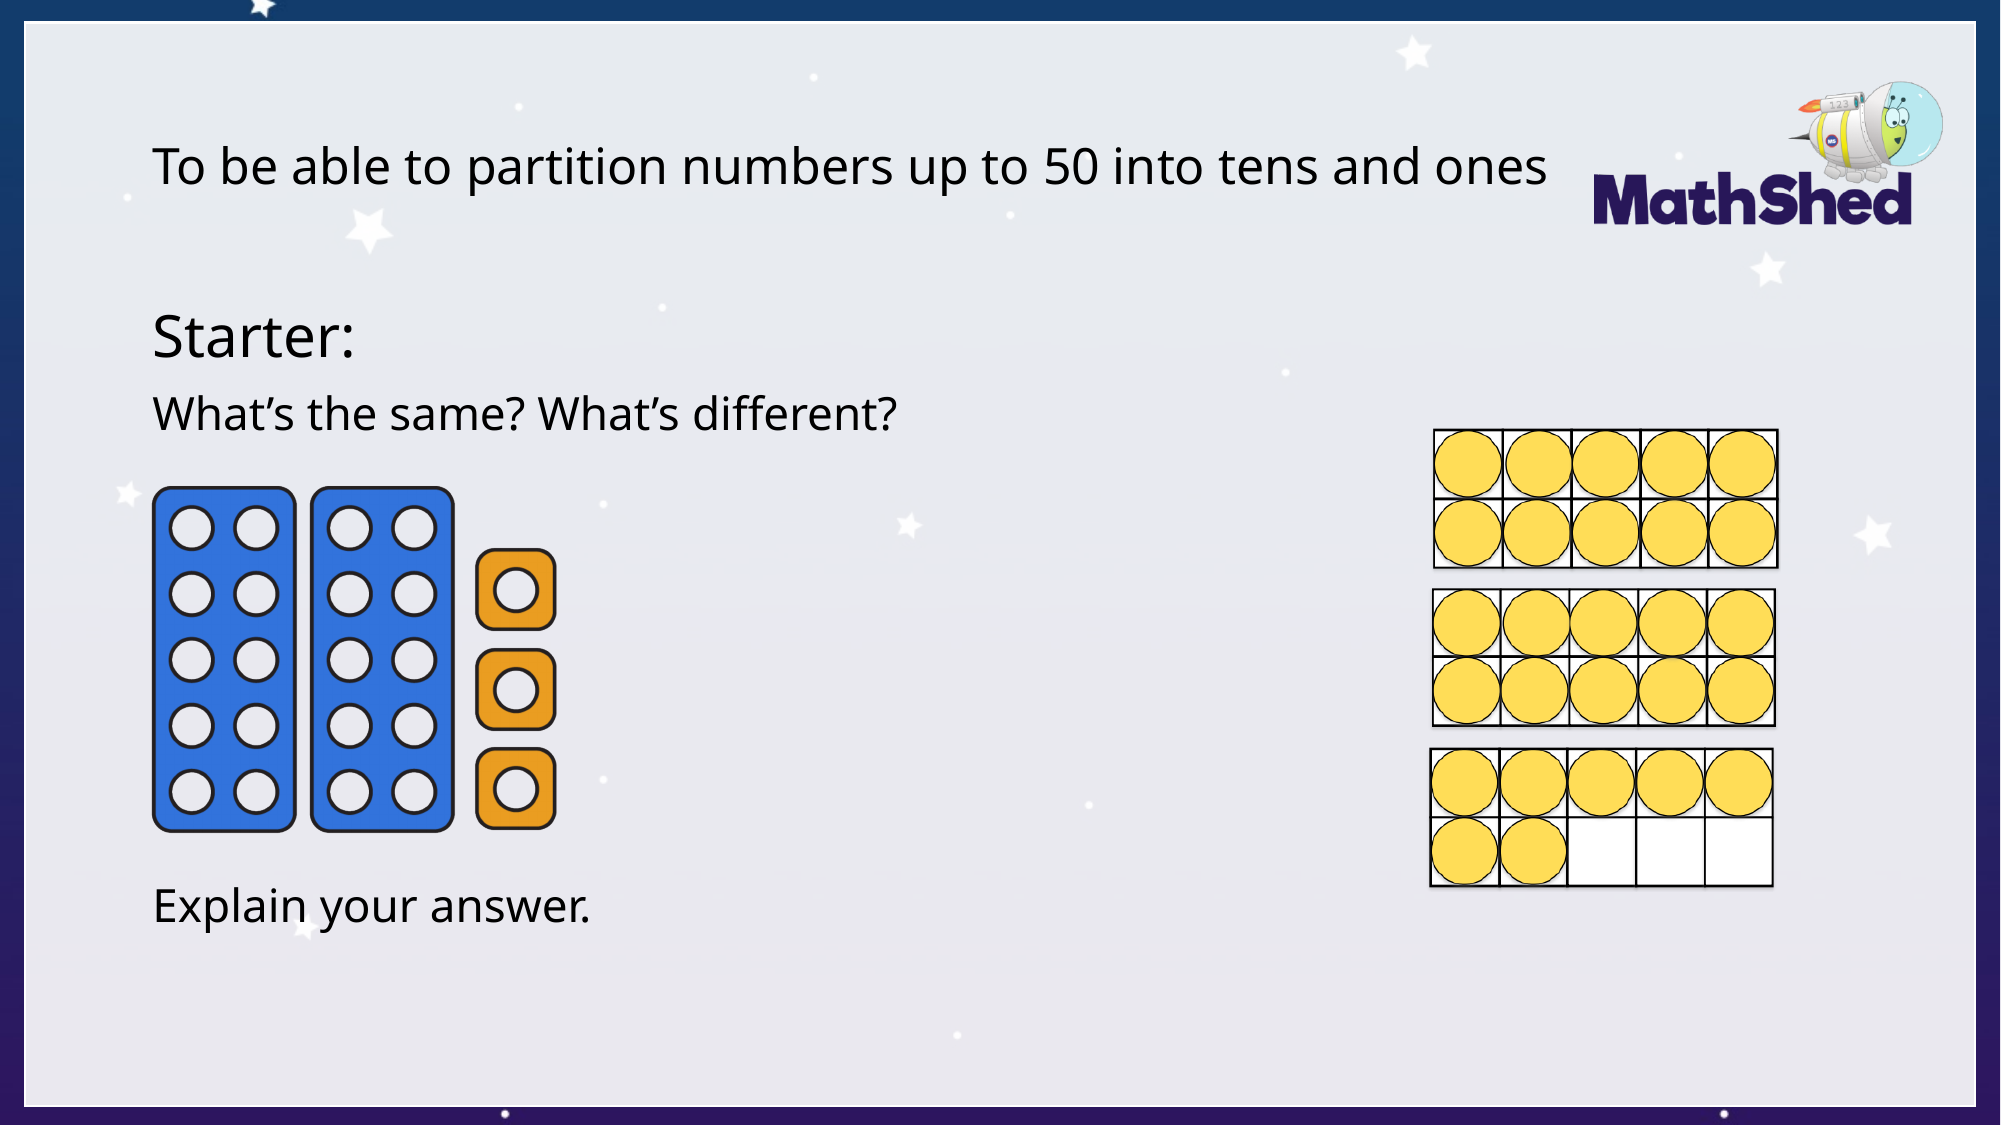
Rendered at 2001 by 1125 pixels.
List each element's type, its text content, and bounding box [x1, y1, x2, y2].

list Starter: What’s the same? What’s different? Explain your answer. [137, 299, 1863, 1014]
picture [0, 0, 2001, 1125]
title To be able to partition numbers up to 50 into tens and ones [137, 59, 1578, 278]
